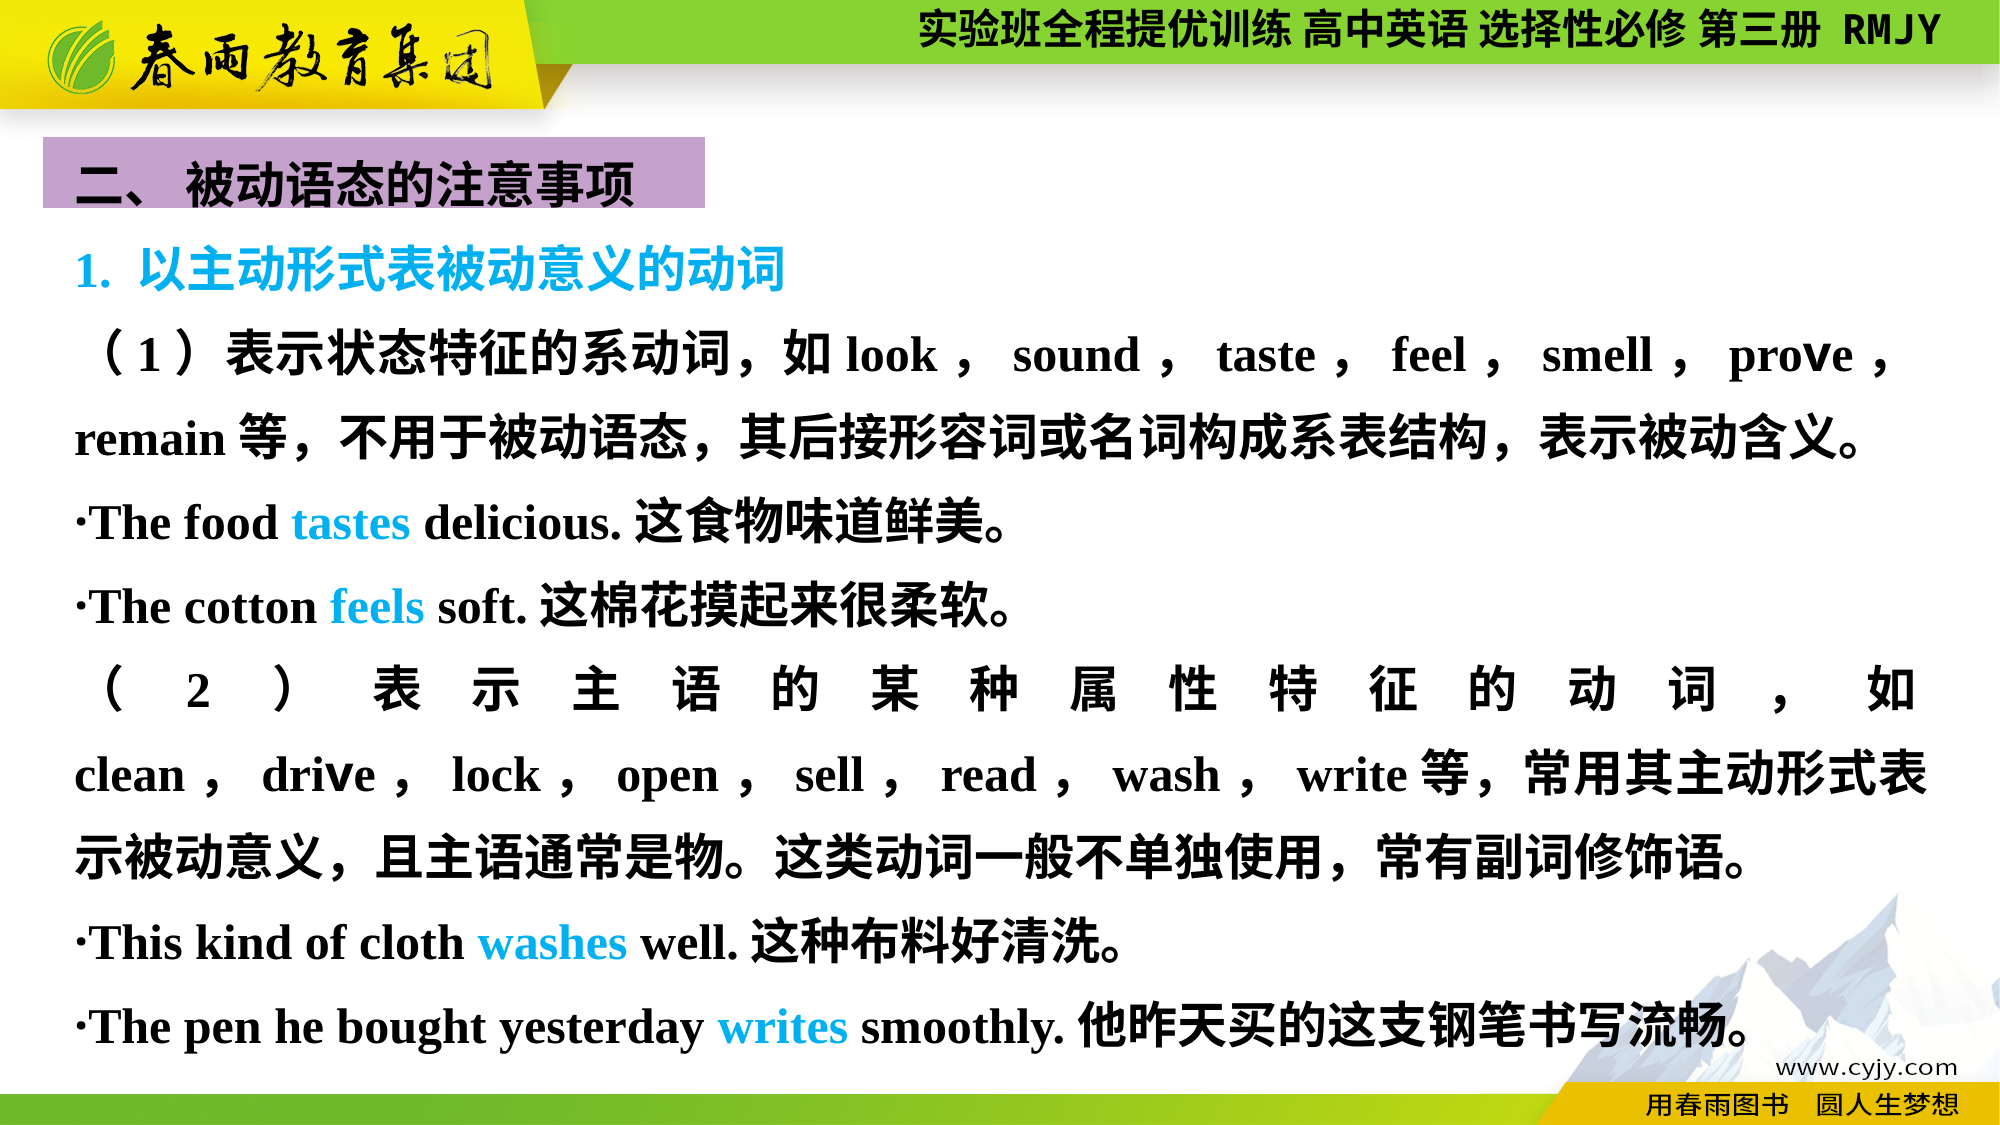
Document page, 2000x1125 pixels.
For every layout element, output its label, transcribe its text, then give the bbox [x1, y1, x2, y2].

list 二、 被动语态的注意事项 1. 以主动形式表被动意义的动词 （1）表示状态特征的系动词，如look，sound，taste，feel，smell，prove，remain等，不用于被动语态，其后接形容词或名词构成系表结构，表示被动含义。 ·The food tastes delicious.这食物味道鲜美。 ·The cotton feels soft.这棉花摸起来很柔软。 （2）表示主语的某种属性特征的动词，如clean，drive，lock，open，sell，read，wash，write等，常用其主动形式表示被动意义，且主语通常是物。这类动词一般不单独使用，常有副词修饰语。 ·This kind of cloth washes well.这种布料好清洗。 ·The pen he bought yesterday writes smoothly.他昨天买的这支钢笔书写流畅。 [59, 122, 1944, 1061]
picture [0, 0, 2000, 1125]
